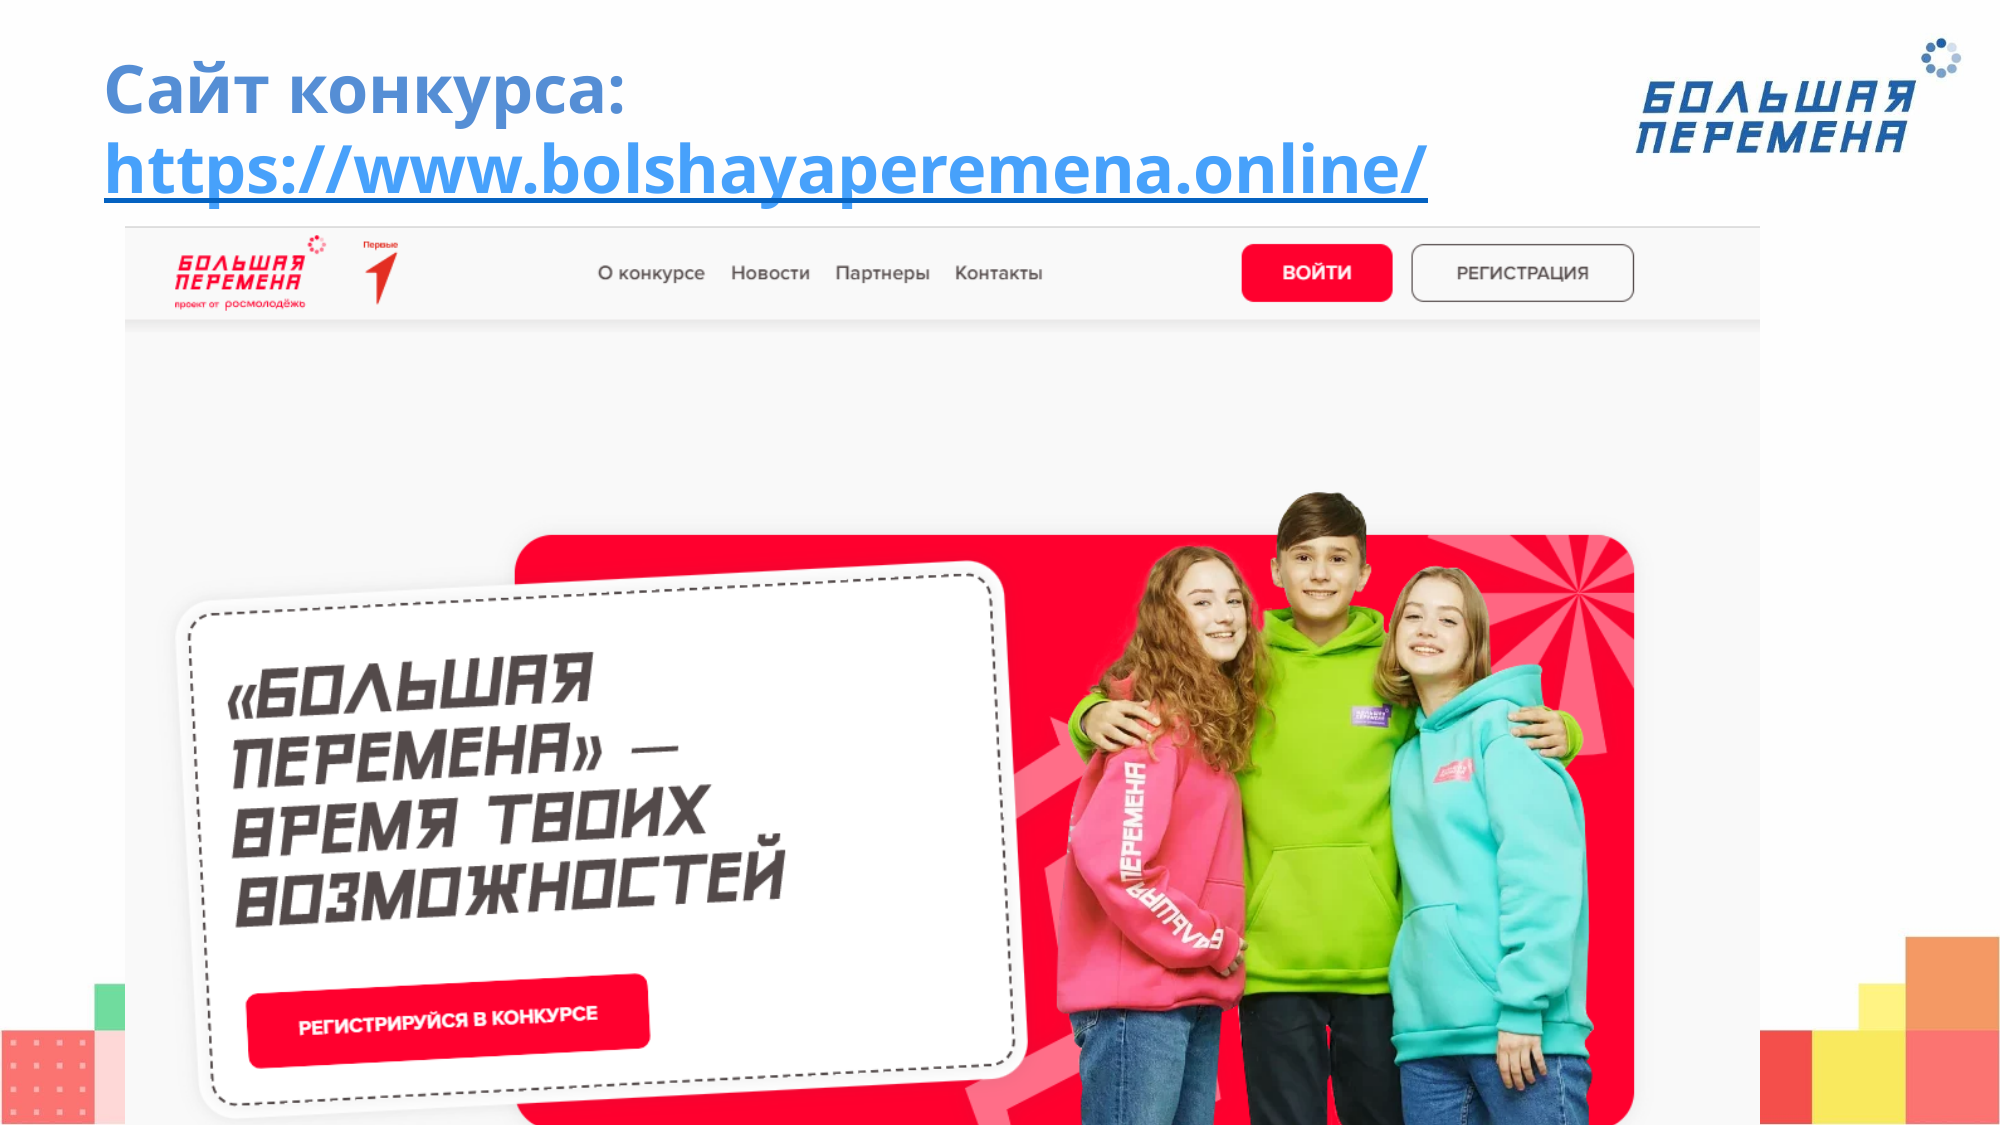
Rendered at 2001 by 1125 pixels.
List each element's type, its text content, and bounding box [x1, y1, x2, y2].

picture [0, 0, 2000, 1125]
title Сайт конкурса: https://www.bolshayaperemena.online/ [103, 46, 1550, 287]
